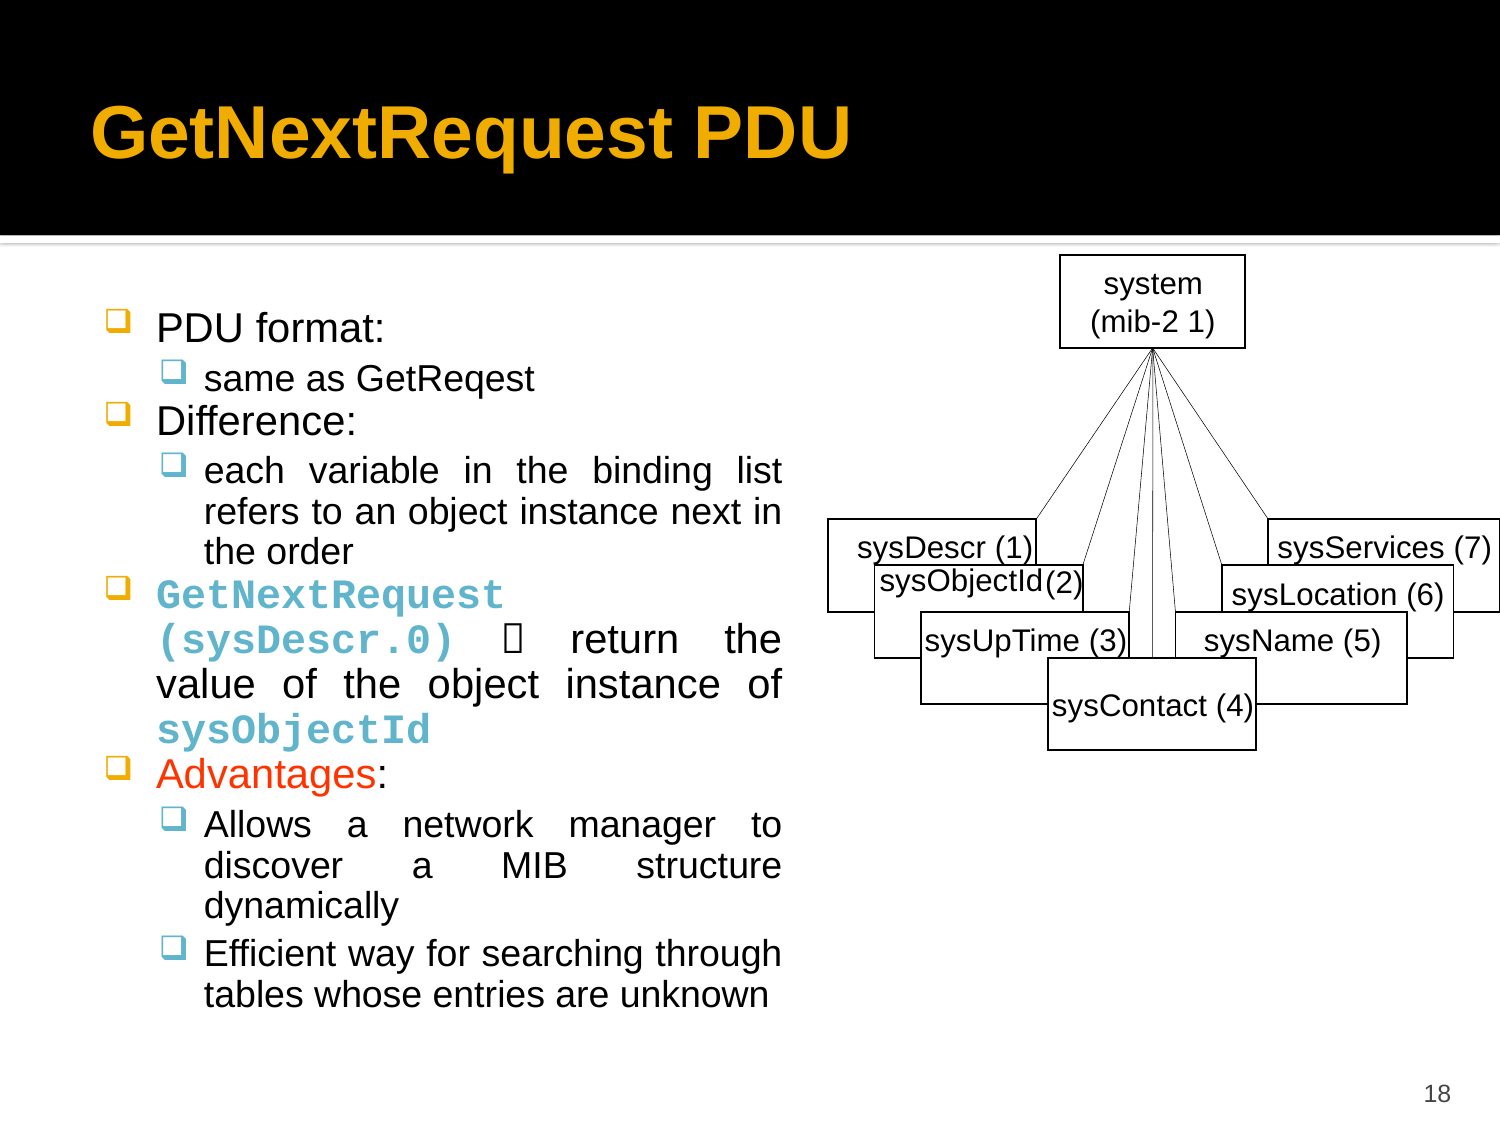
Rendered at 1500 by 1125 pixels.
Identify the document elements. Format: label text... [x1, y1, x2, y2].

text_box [828, 255, 1500, 829]
list PDU format: same as GetReqest Difference: each variable in the binding list refers to an object instance next in the order GetNextRequest (sysDescr.0)  return the value of the object instance of sysObjectId Advantages: Allows a network manager to discover a MIB structure dynamically Efficient way for searching through tables whose entries are unknown [75, 291, 798, 1050]
slide_number 18 [1345, 1062, 1467, 1108]
title GetNextRequest PDU [75, 25, 1425, 231]
